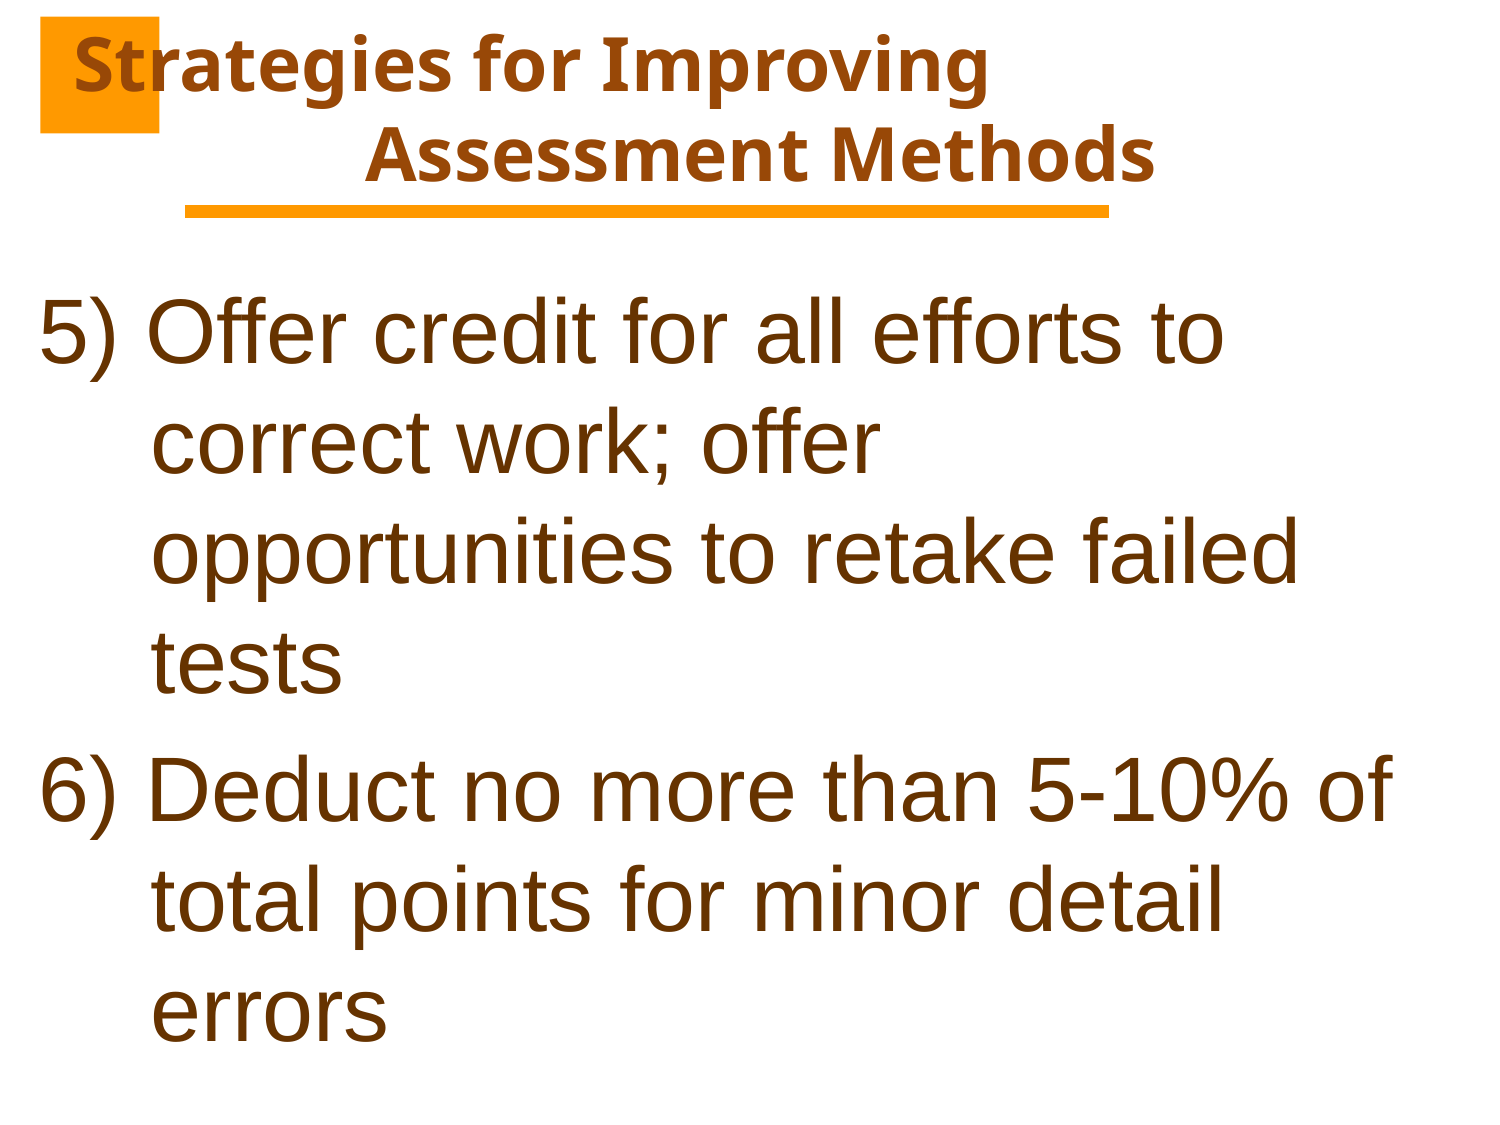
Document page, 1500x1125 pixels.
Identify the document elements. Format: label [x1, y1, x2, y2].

text_box [38, 15, 161, 135]
text_box [23, 264, 1438, 1116]
title [58, 23, 1404, 189]
